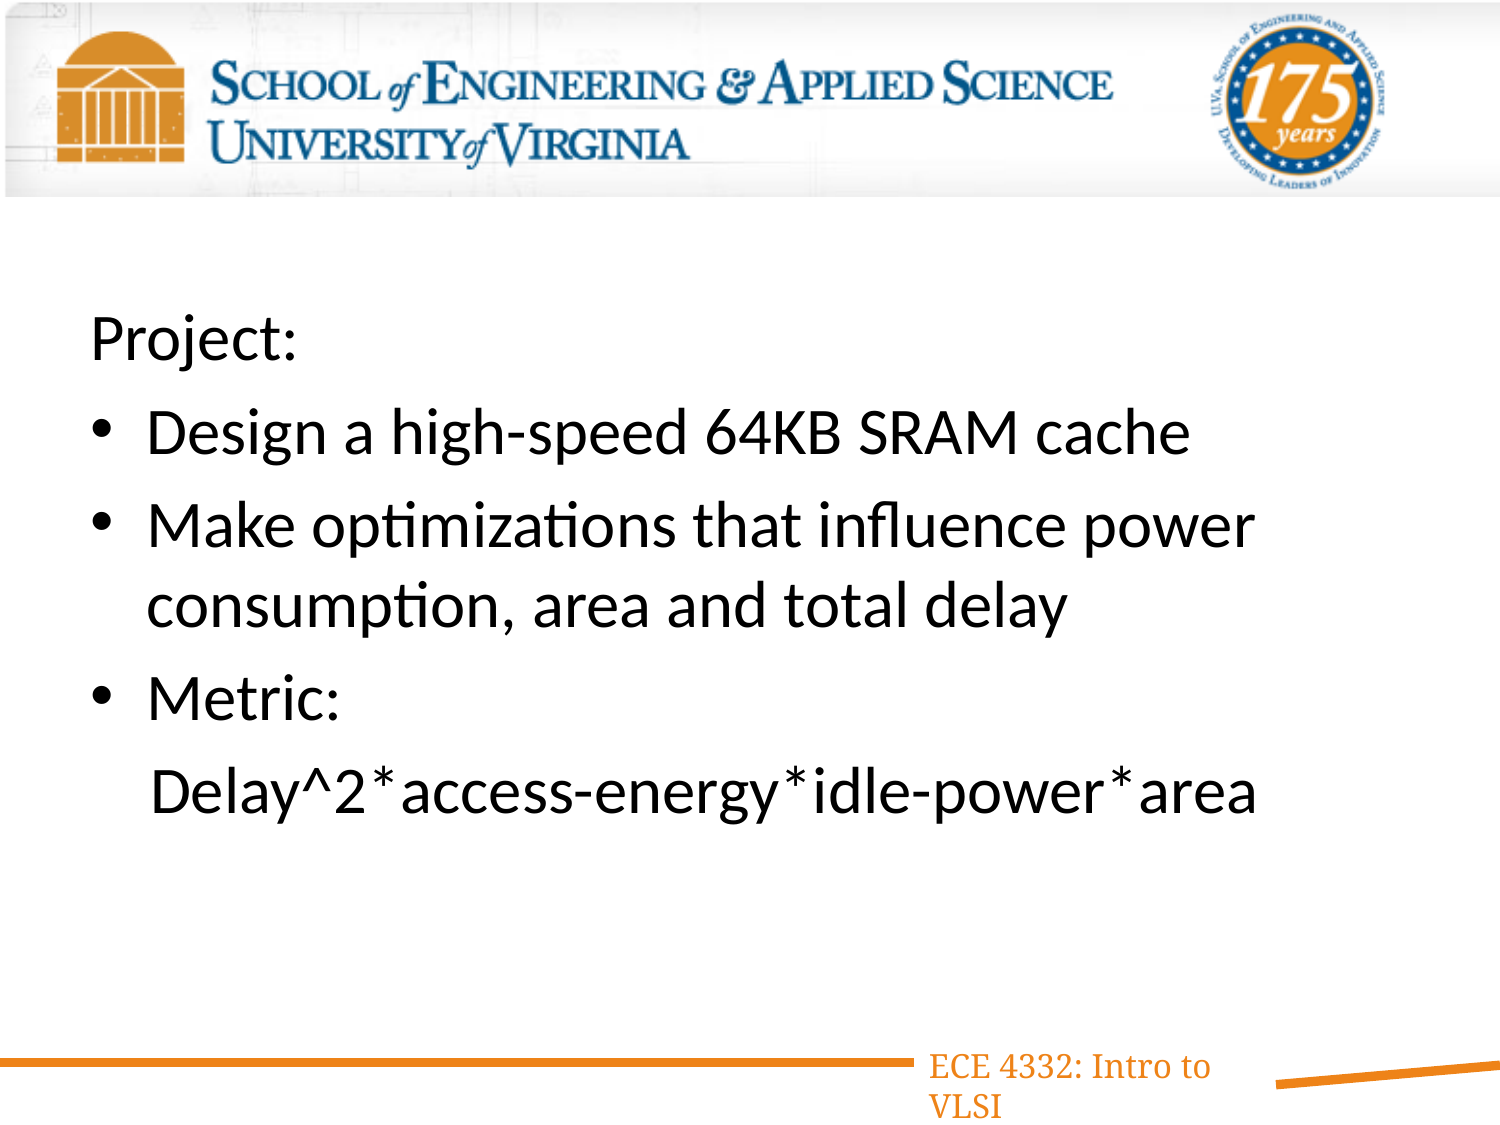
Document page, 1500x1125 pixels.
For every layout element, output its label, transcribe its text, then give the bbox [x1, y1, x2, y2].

picture [0, 0, 1500, 197]
text_box ECE 4332: Intro to VLSI [914, 1037, 1277, 1125]
list Project: Design a high-speed 64KB SRAM cache Make optimizations that influence power consumption, area and total delay Metric: Delay^2*access-energy*idle-power*area [75, 205, 1425, 1005]
